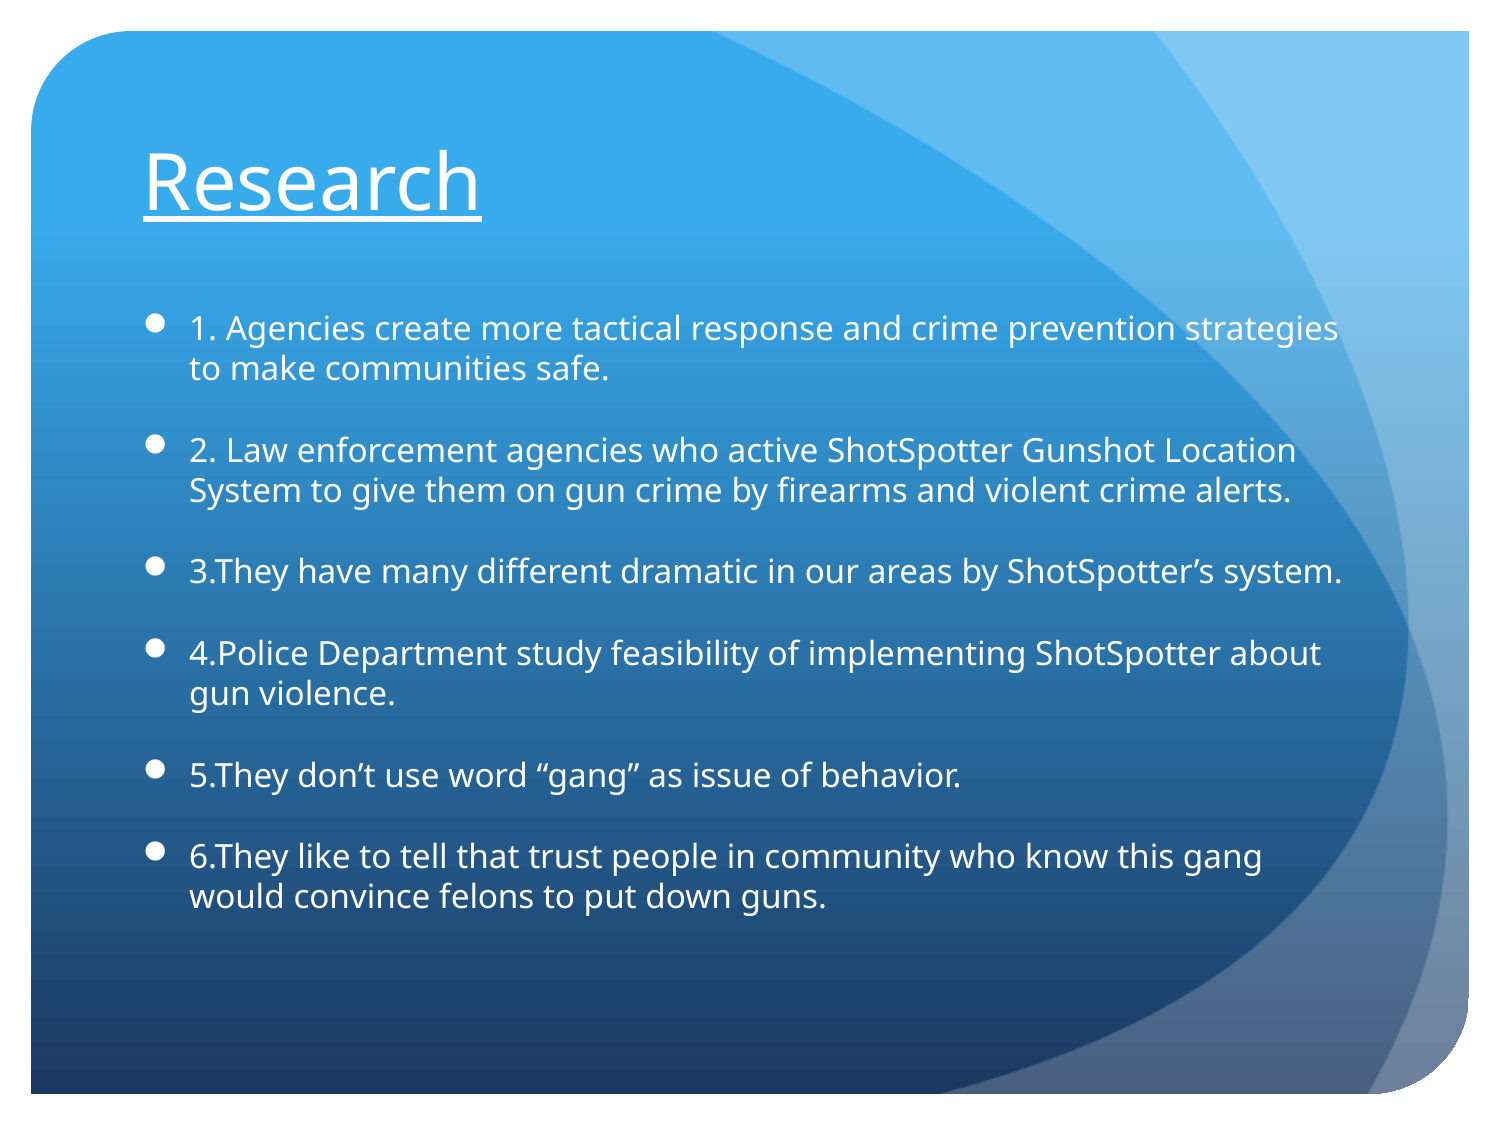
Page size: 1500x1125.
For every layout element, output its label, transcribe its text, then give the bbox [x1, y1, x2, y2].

list 1. Agencies create more tactical response and crime prevention strategies to make communities safe. 2. Law enforcement agencies who active ShotSpotter Gunshot Location System to give them on gun crime by firearms and violent crime alerts. 3.They have many different dramatic in our areas by ShotSpotter’s system. 4.Police Department study feasibility of implementing ShotSpotter about gun violence. 5.They don’t use word “gang” as issue of behavior. 6.They like to tell that trust people in community who know this gang would convince felons to put down guns. [127, 299, 1372, 991]
title Research [127, 62, 1372, 234]
picture [24, 30, 1473, 1094]
